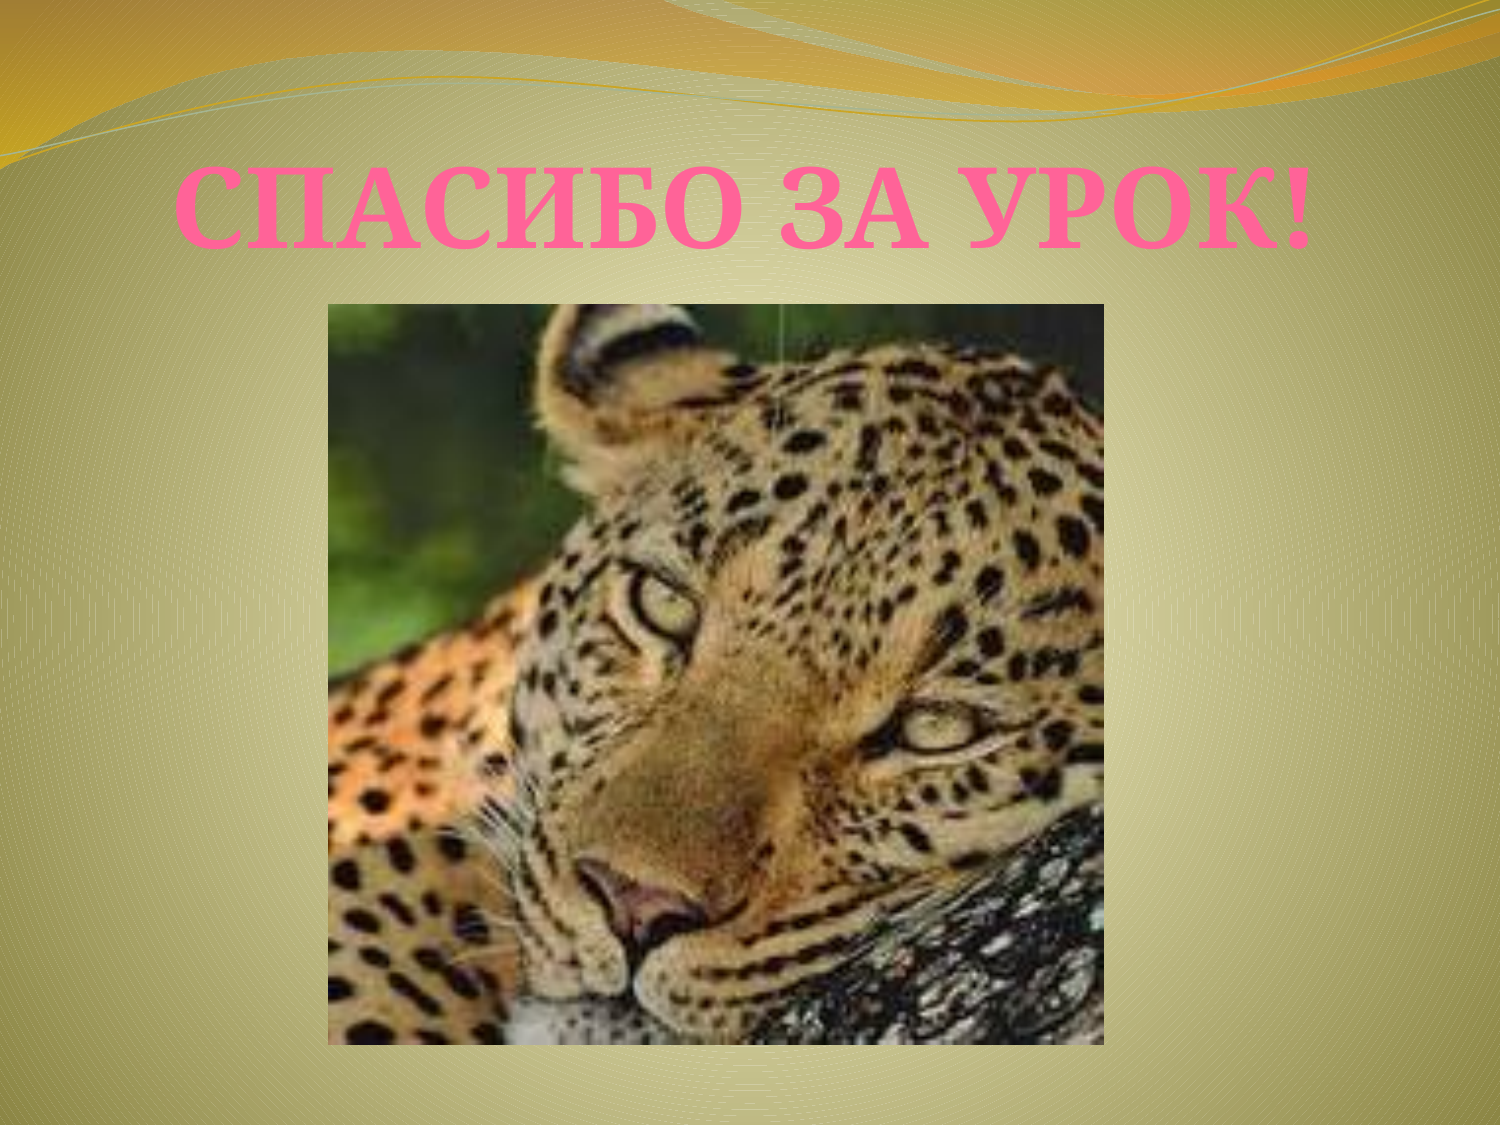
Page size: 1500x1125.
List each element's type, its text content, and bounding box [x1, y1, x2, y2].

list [327, 304, 1104, 1045]
text_box Спасибо за урок! [82, 128, 1410, 279]
